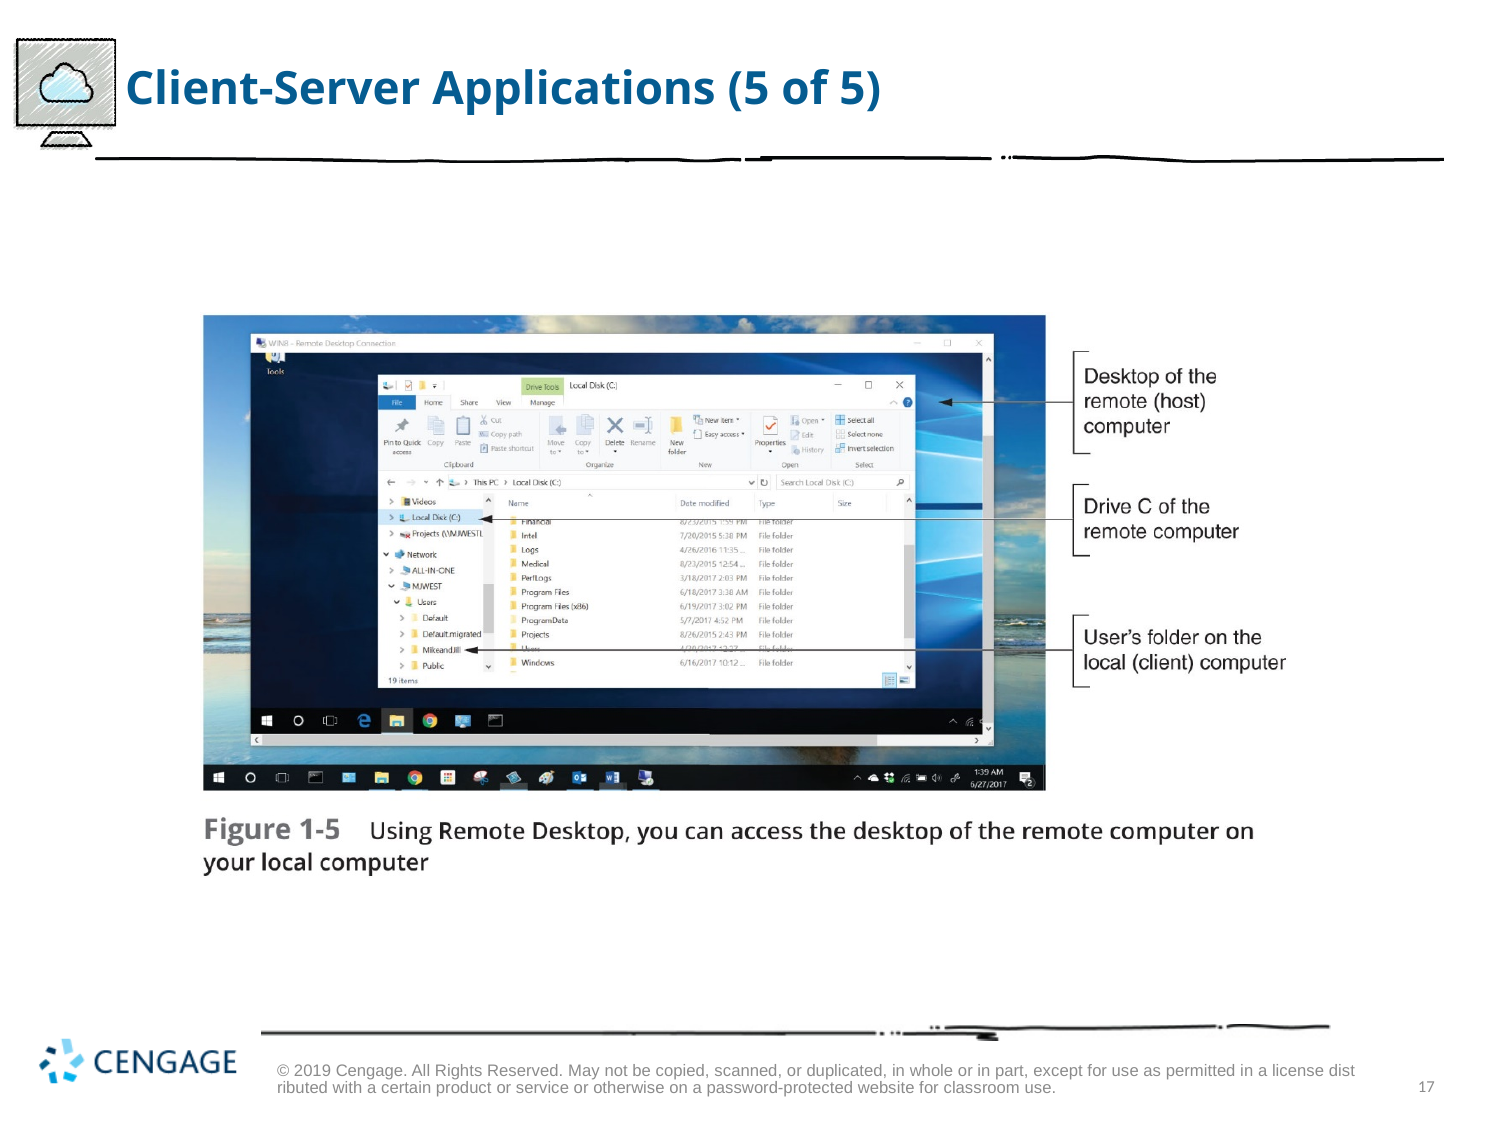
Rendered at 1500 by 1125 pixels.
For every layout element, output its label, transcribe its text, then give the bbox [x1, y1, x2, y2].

picture [95, 155, 1444, 163]
picture [13, 36, 117, 151]
title Client-Server Applications (5 of 5) [125, 66, 1442, 116]
picture [199, 312, 1289, 878]
footer © 2019 Cengage. All Rights Reserved. May not be copied, scanned, or duplicated, in whole or in part, except for use as permitted in a license distributed with a certain product or service or otherwise on a password-protected website for classroom use. [262, 1050, 1375, 1091]
picture [19, 1025, 249, 1096]
picture [261, 1024, 1331, 1041]
